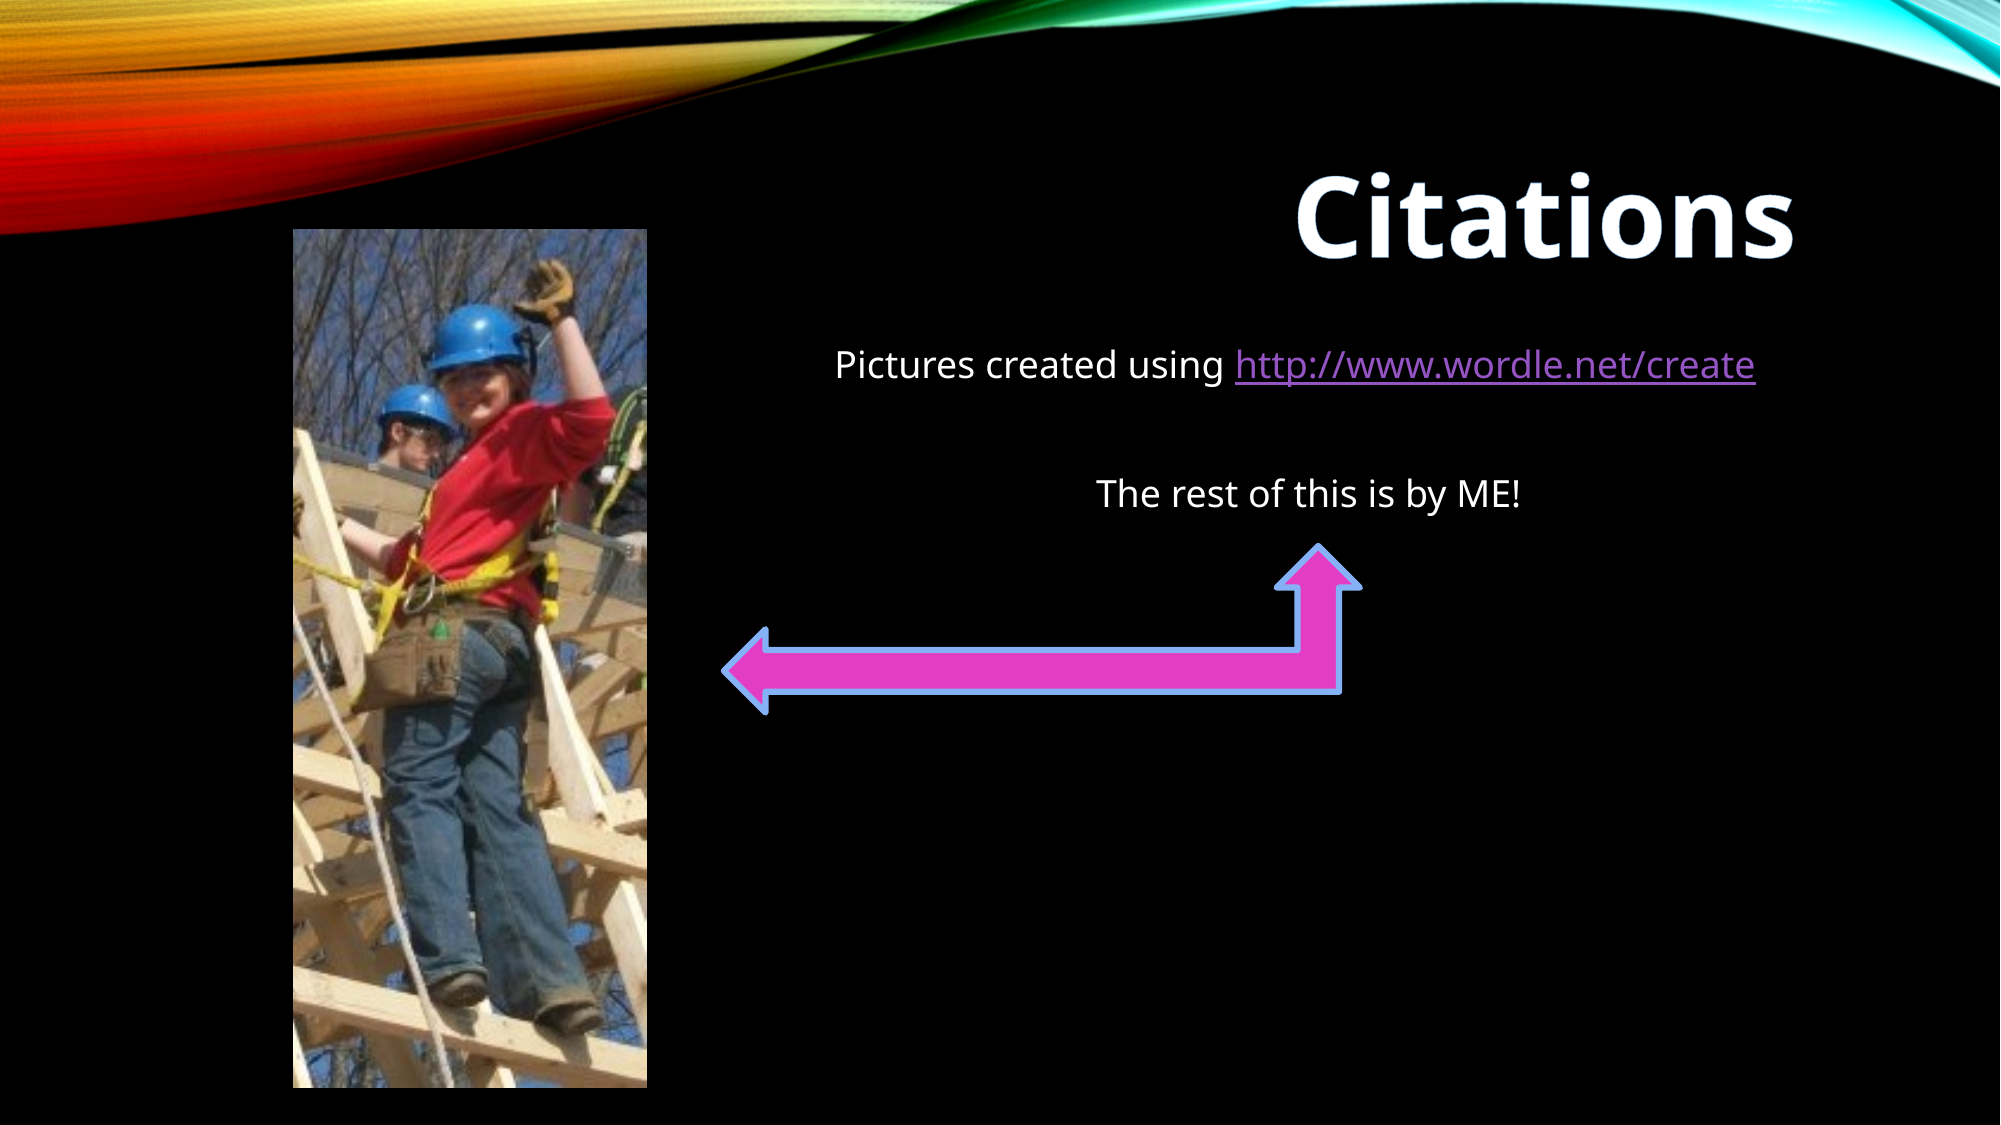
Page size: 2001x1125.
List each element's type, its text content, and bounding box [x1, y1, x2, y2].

text_box Pictures created using http://www.wordle.net/create [819, 333, 1876, 445]
text_box The rest of this is by ME! [819, 462, 1799, 523]
picture [0, 0, 2000, 1088]
text_box Citations [1276, 137, 1812, 288]
text_box [723, 545, 1361, 714]
